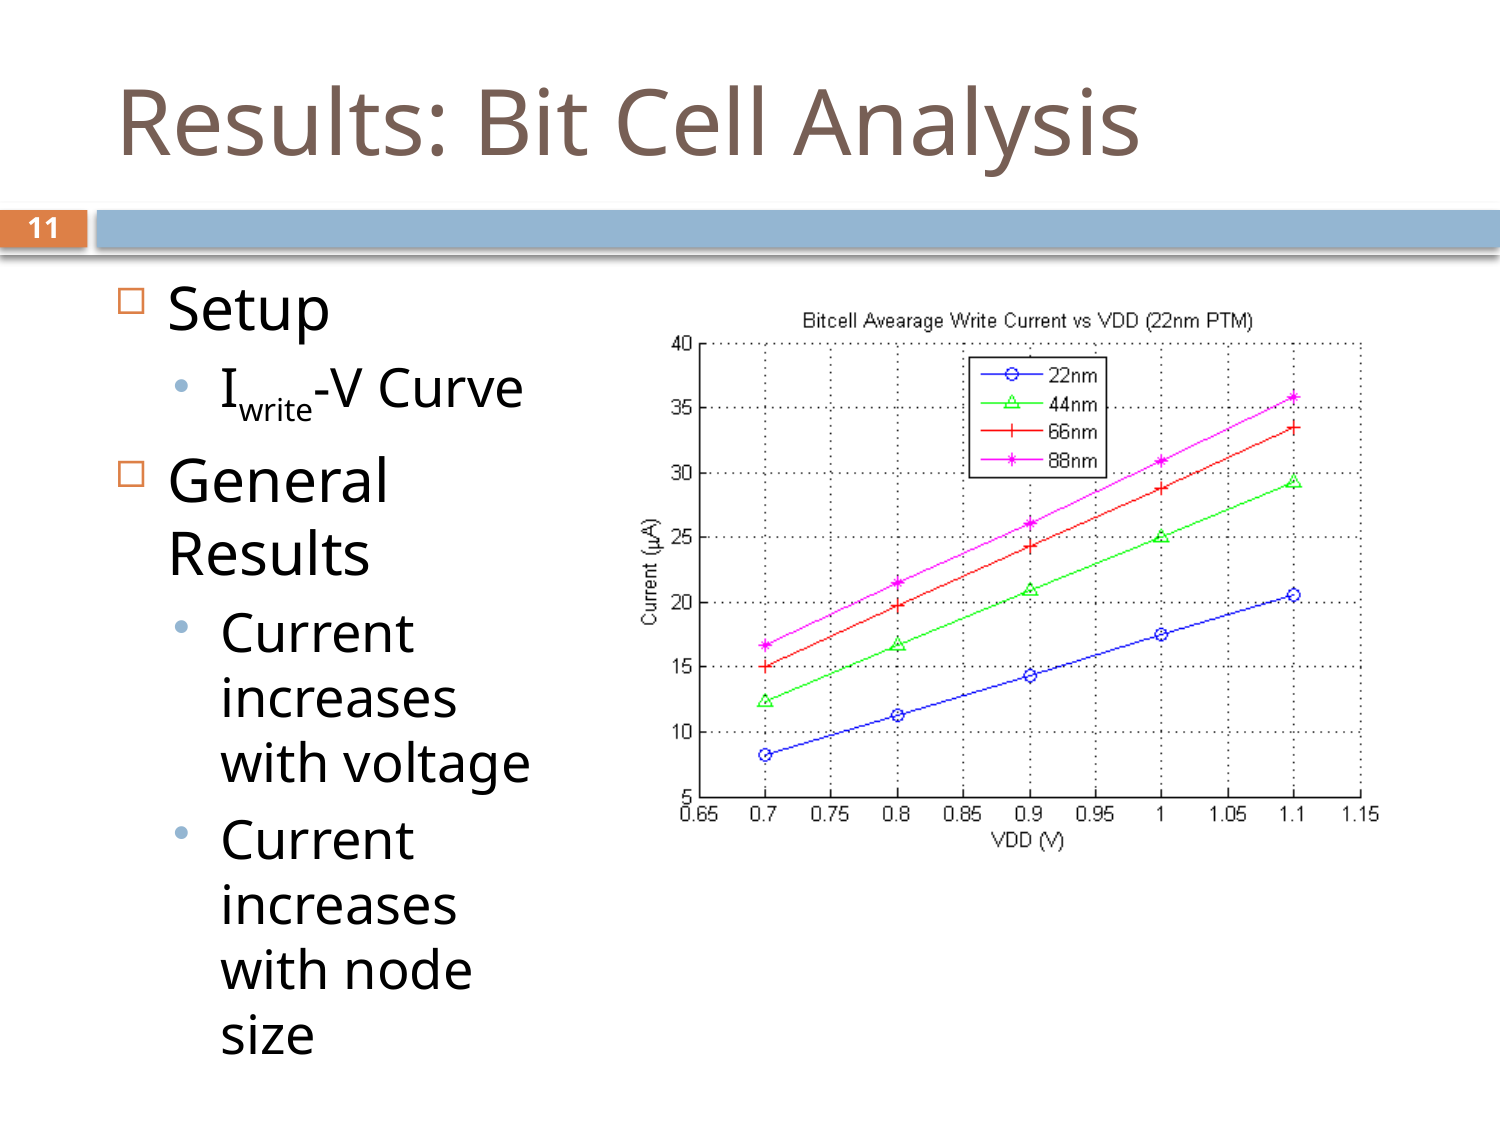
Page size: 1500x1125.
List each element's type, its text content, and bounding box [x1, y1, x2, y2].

picture [588, 302, 1441, 859]
slide_number 11 [0, 208, 88, 249]
title Results: Bit Cell Analysis [100, 37, 1438, 200]
list Setup Iwrite-V Curve General Results Current increases with voltage Current increases with node size [100, 262, 573, 1000]
